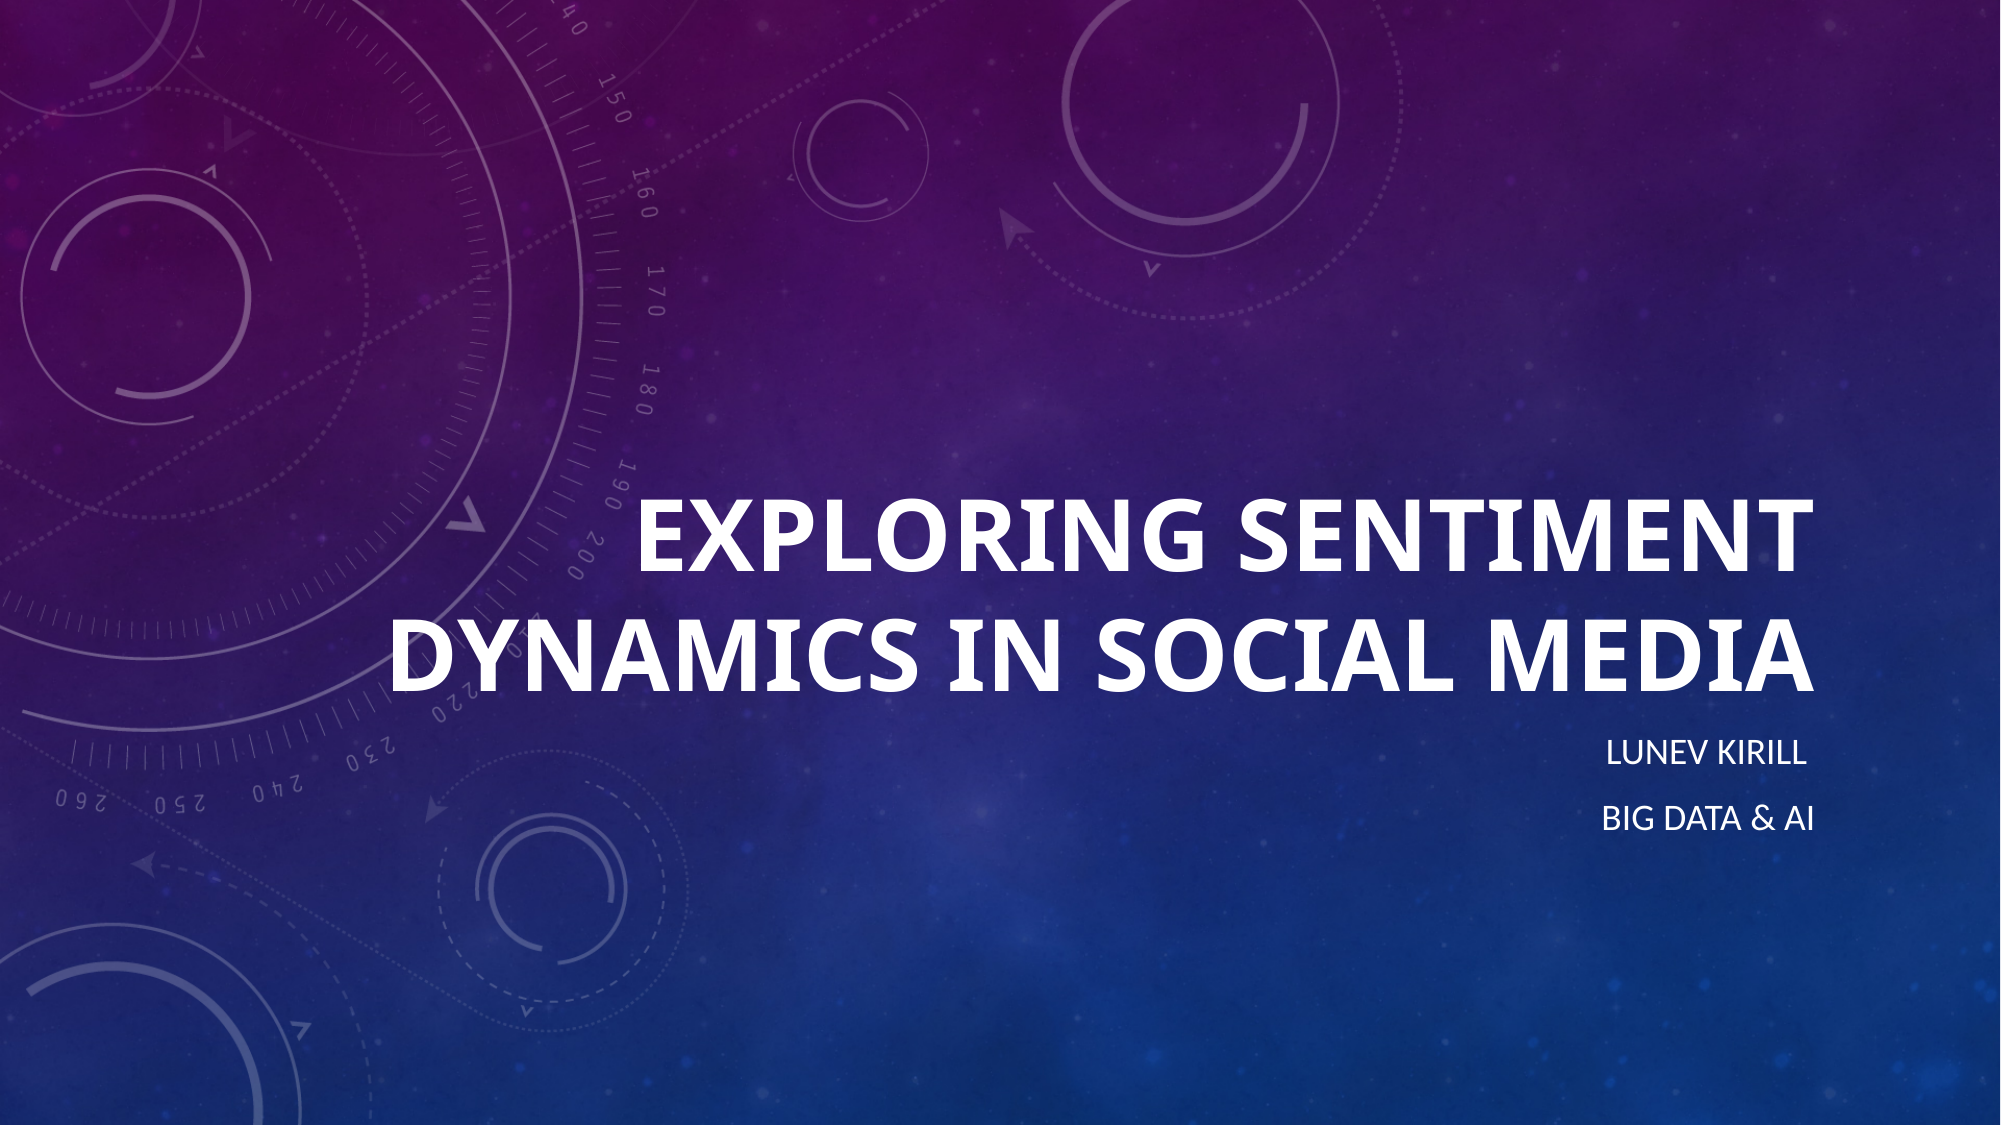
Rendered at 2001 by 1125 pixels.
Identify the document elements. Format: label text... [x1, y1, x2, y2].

subtitle Lunev kirill big data & ai [650, 719, 1831, 950]
picture [0, 0, 2001, 1125]
title Exploring sentiment dynamics in social media [321, 322, 1831, 720]
